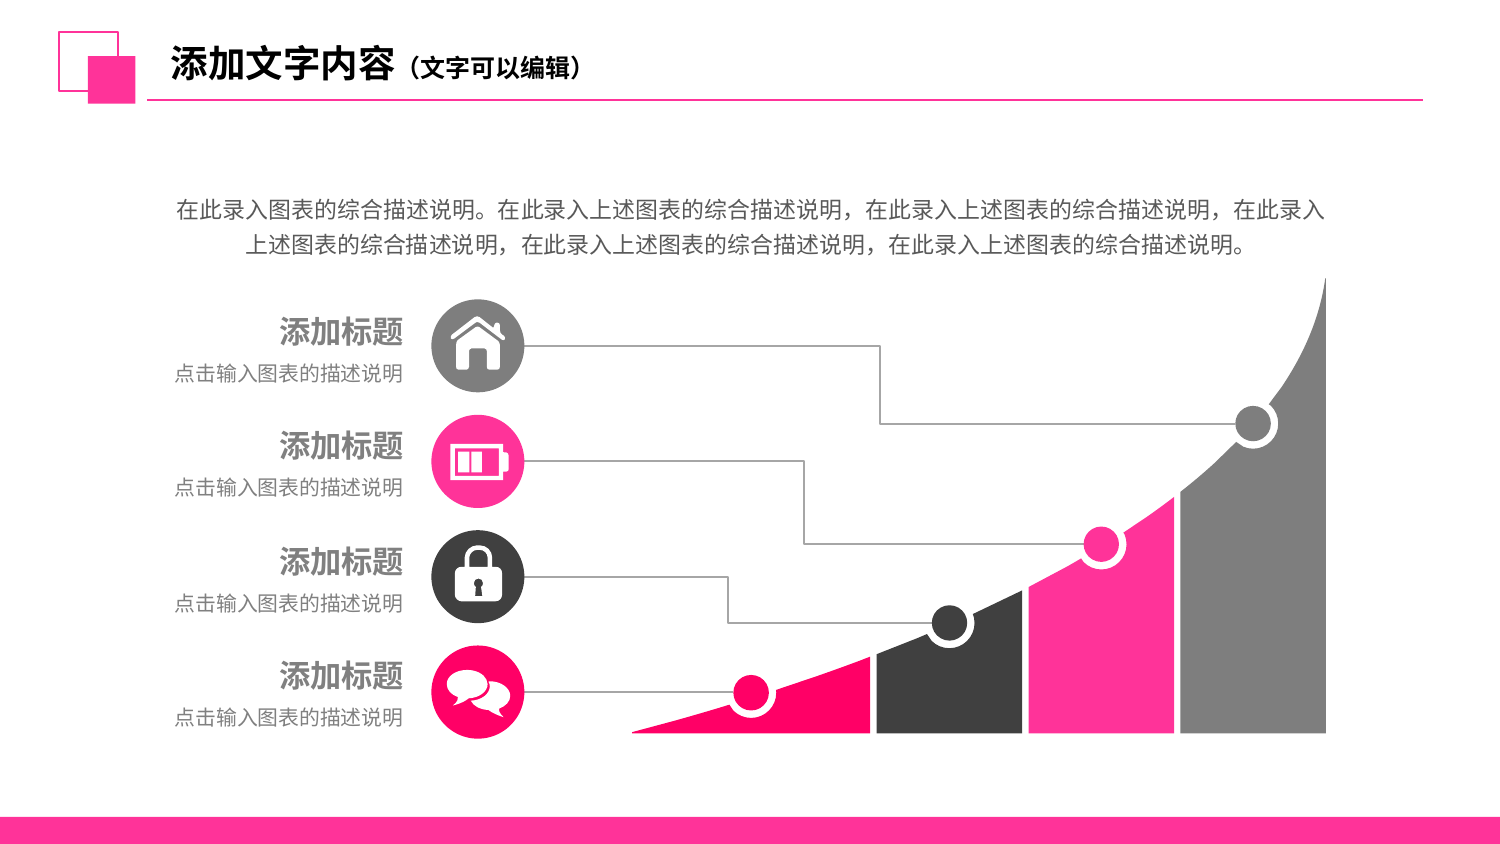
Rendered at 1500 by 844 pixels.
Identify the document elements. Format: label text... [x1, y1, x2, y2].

text_box [874, 588, 1025, 736]
text_box 添加标题 [267, 536, 416, 586]
text_box 点击输入图表的描述说明 [163, 468, 415, 505]
text_box [931, 603, 970, 643]
text_box 点击输入图表的描述说明 [163, 698, 415, 735]
text_box [738, 654, 873, 736]
text_box [1083, 524, 1122, 564]
text_box [1026, 495, 1177, 736]
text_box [431, 645, 734, 739]
text_box 添加标题 [267, 650, 416, 700]
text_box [431, 552, 933, 624]
text_box 点击输入图表的描述说明 [163, 584, 415, 622]
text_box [431, 414, 1084, 545]
text_box 添加标题 [267, 420, 416, 470]
text_box 添加文字内容（文字可以编辑） [159, 34, 736, 91]
text_box 添加标题 [267, 306, 416, 355]
text_box [1234, 403, 1273, 444]
text_box 在此录入图表的综合描述说明。在此录入上述图表的综合描述说明，在此录入上述图表的综合描述说明，在此录入上述图表的综合描述说明，在此录入上述图表的综合描述说明，在此录入上述图表的综合描述说明。 [160, 181, 1343, 264]
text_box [431, 299, 1236, 424]
text_box [738, 672, 771, 713]
text_box [1178, 276, 1328, 736]
text_box 点击输入图表的描述说明 [163, 354, 415, 391]
